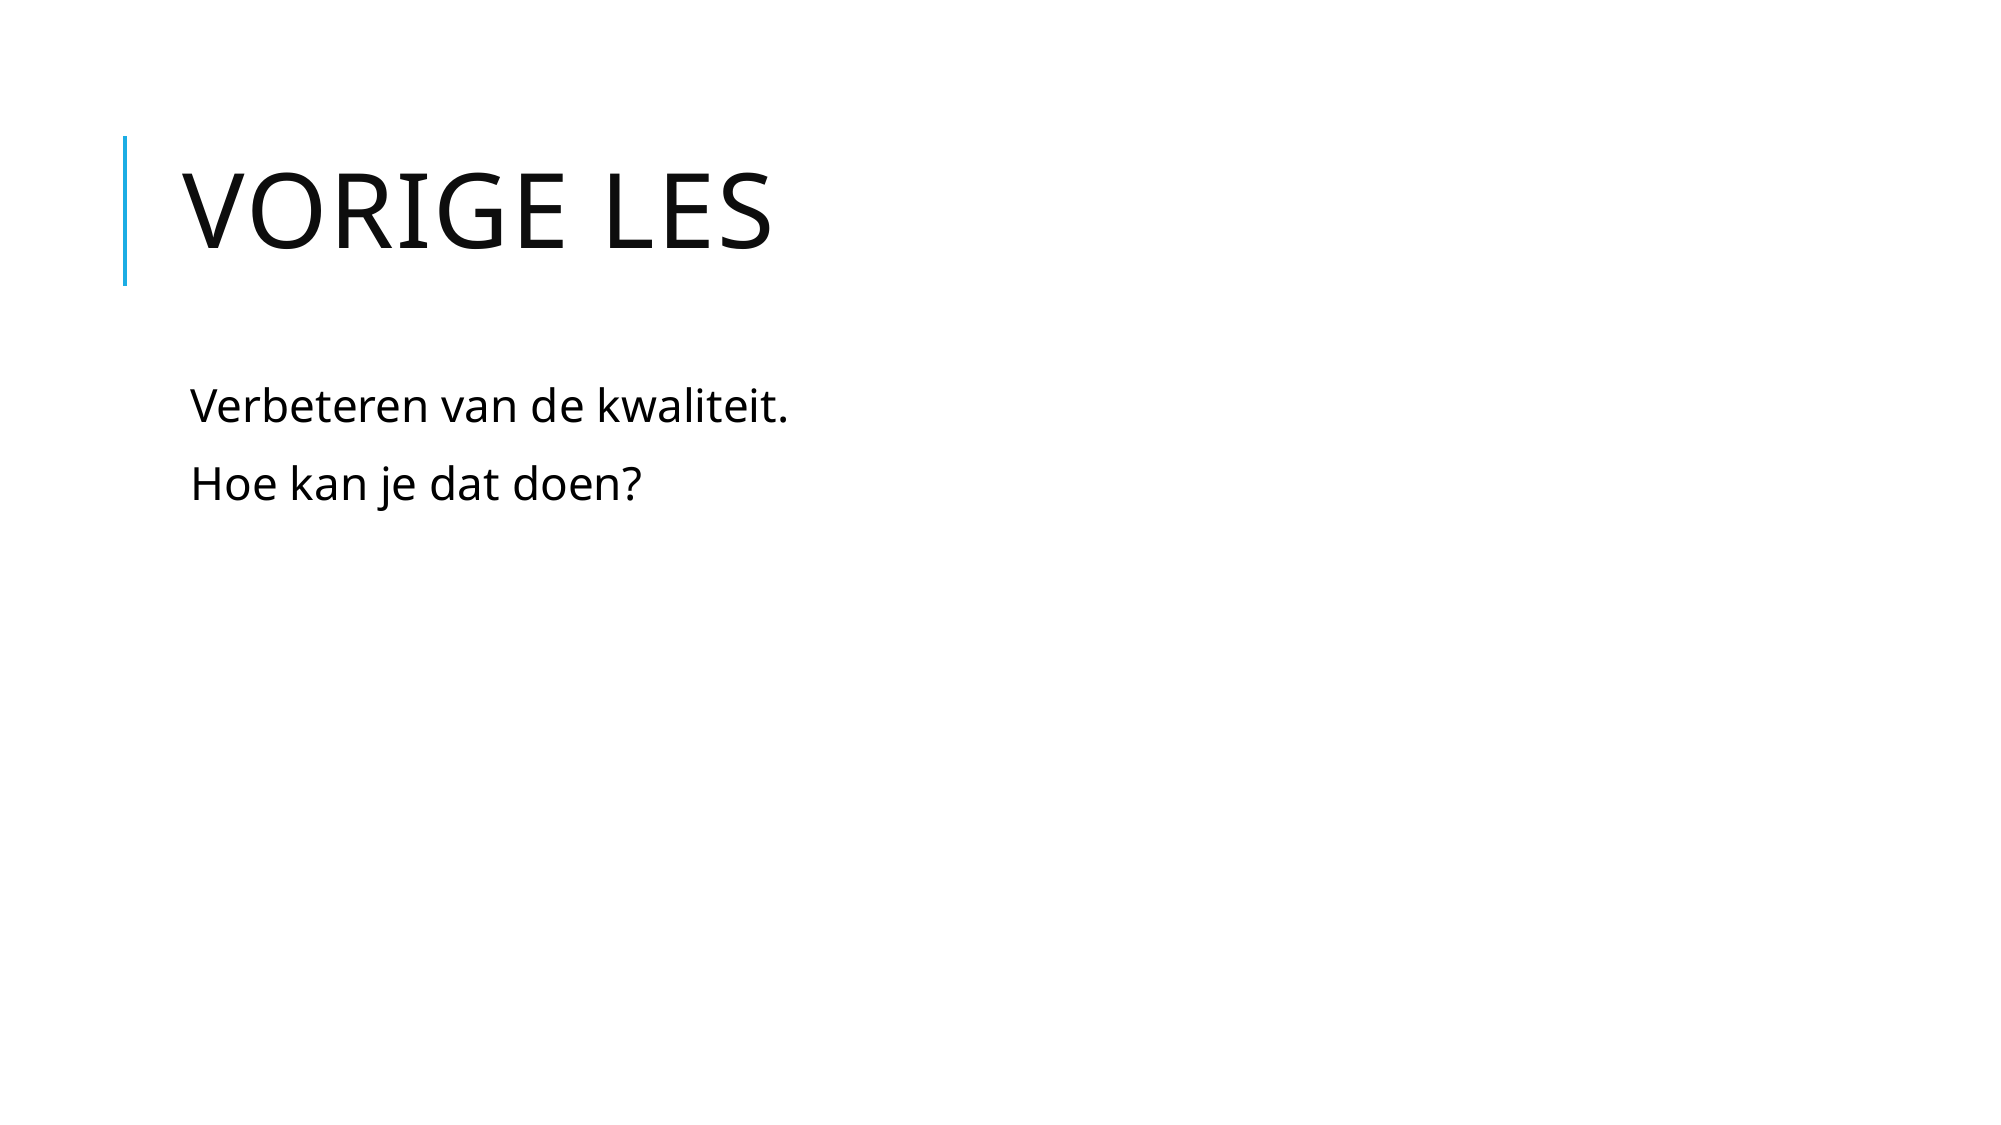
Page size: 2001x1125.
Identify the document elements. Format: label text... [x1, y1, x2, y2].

title Vorige les [168, 96, 1763, 342]
list Verbeteren van de kwaliteit. Hoe kan je dat doen? [168, 375, 1763, 1035]
